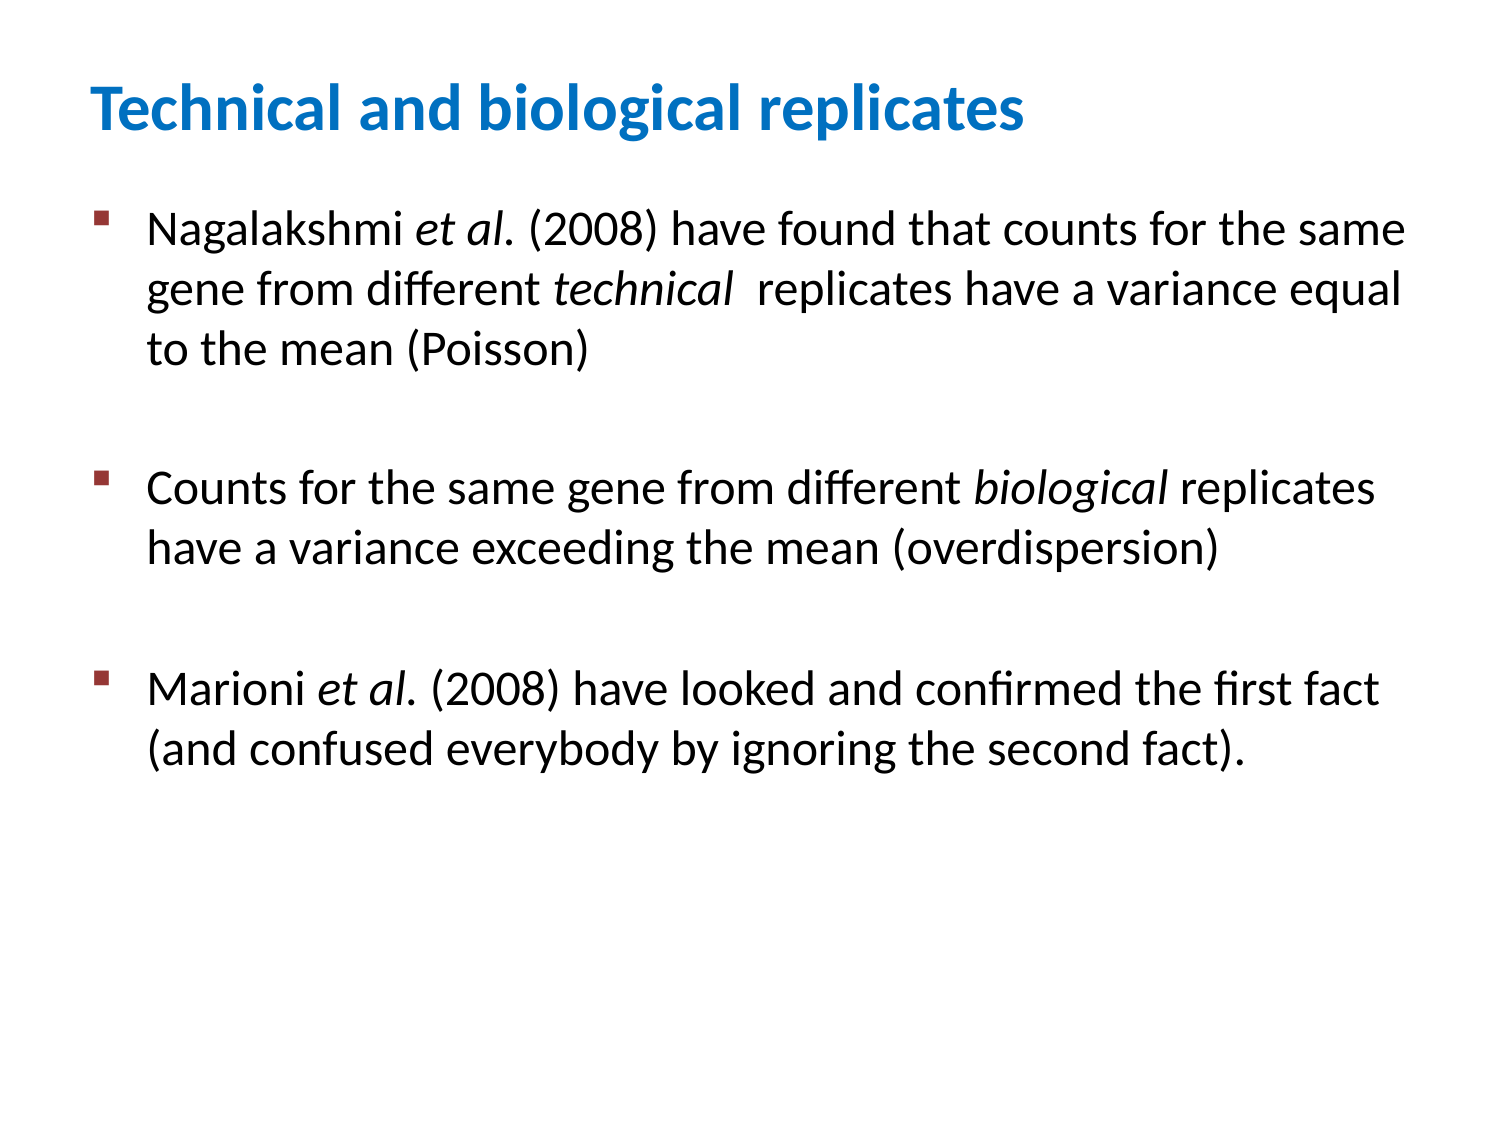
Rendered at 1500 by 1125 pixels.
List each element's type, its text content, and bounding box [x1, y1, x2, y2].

list Nagalakshmi et al. (2008) have found that counts for the same gene from different technical replicates have a variance equal to the mean (Poisson) Counts for the same gene from different biological replicates have a variance exceeding the mean (overdispersion) Marioni et al. (2008) have looked and confirmed the first fact (and confused everybody by ignoring the second fact). [74, 187, 1426, 1101]
title Technical and biological replicates [74, 44, 1426, 163]
